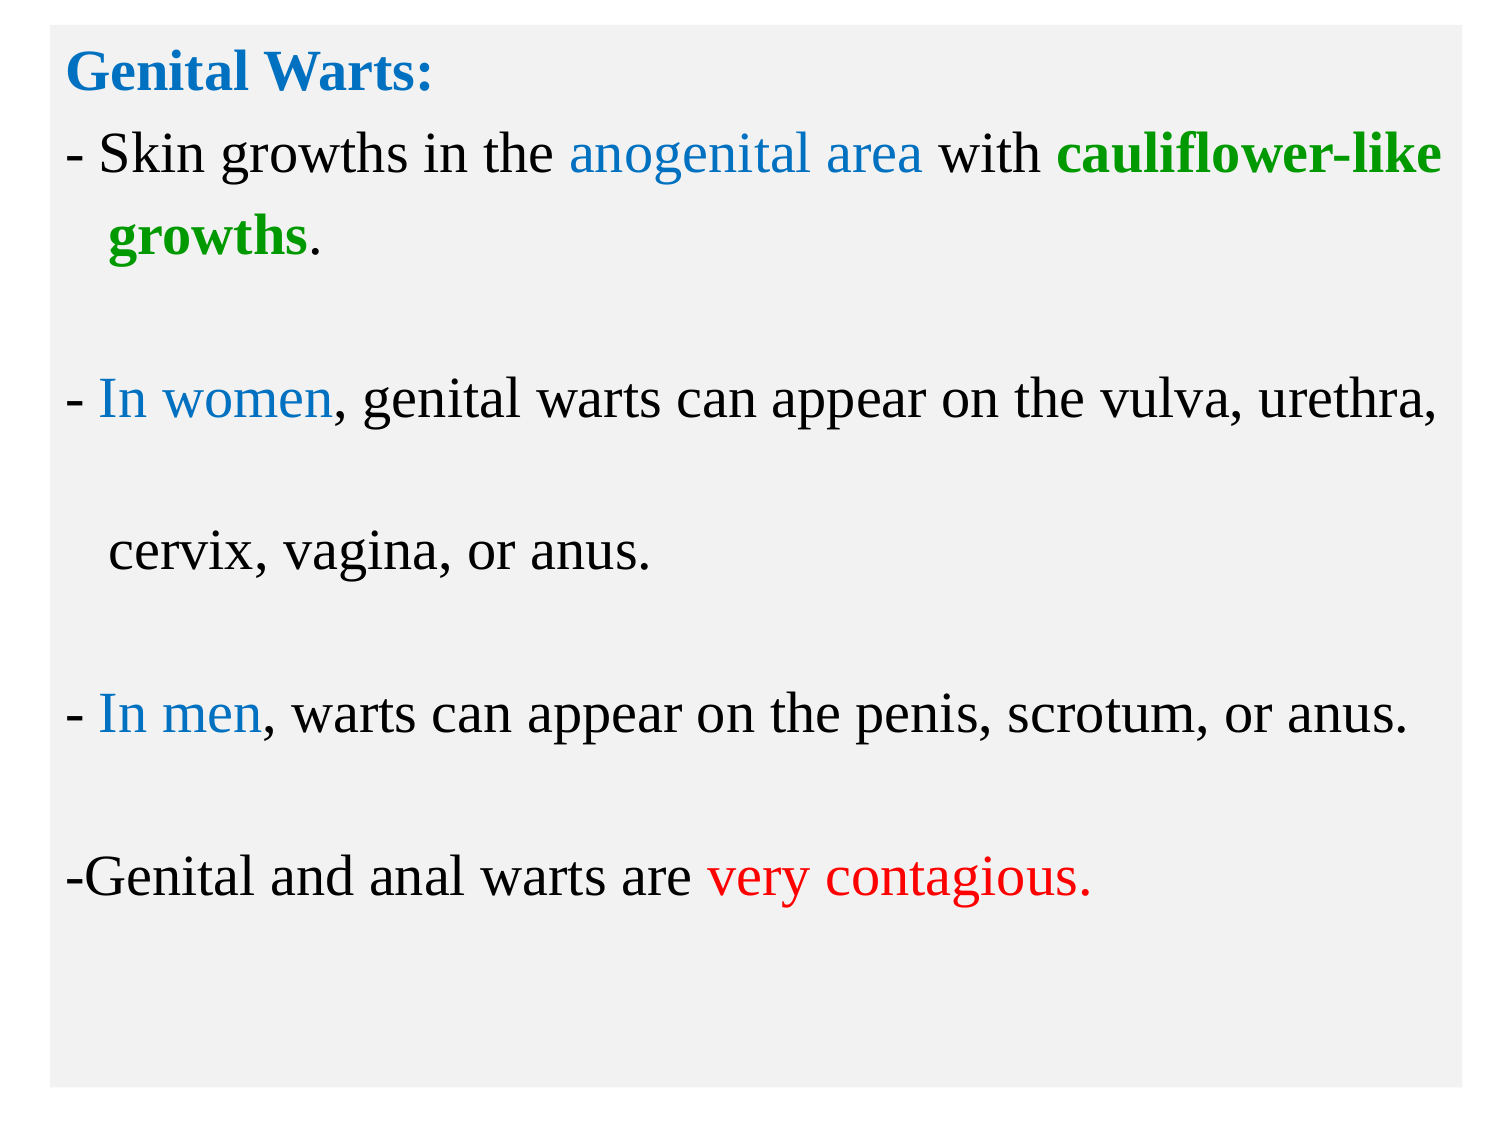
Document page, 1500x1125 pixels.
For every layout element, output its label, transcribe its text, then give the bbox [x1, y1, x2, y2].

title N [37, 24, 45, 38]
subtitle Genital Warts: - Skin growths in the anogenital area with cauliflower-like growths. - In women, genital warts can appear on the vulva, urethra, cervix, vagina, or anus. - In men, warts can appear on the penis, scrotum, or anus. -Genital and anal warts are very contagious. [50, 24, 1463, 1088]
